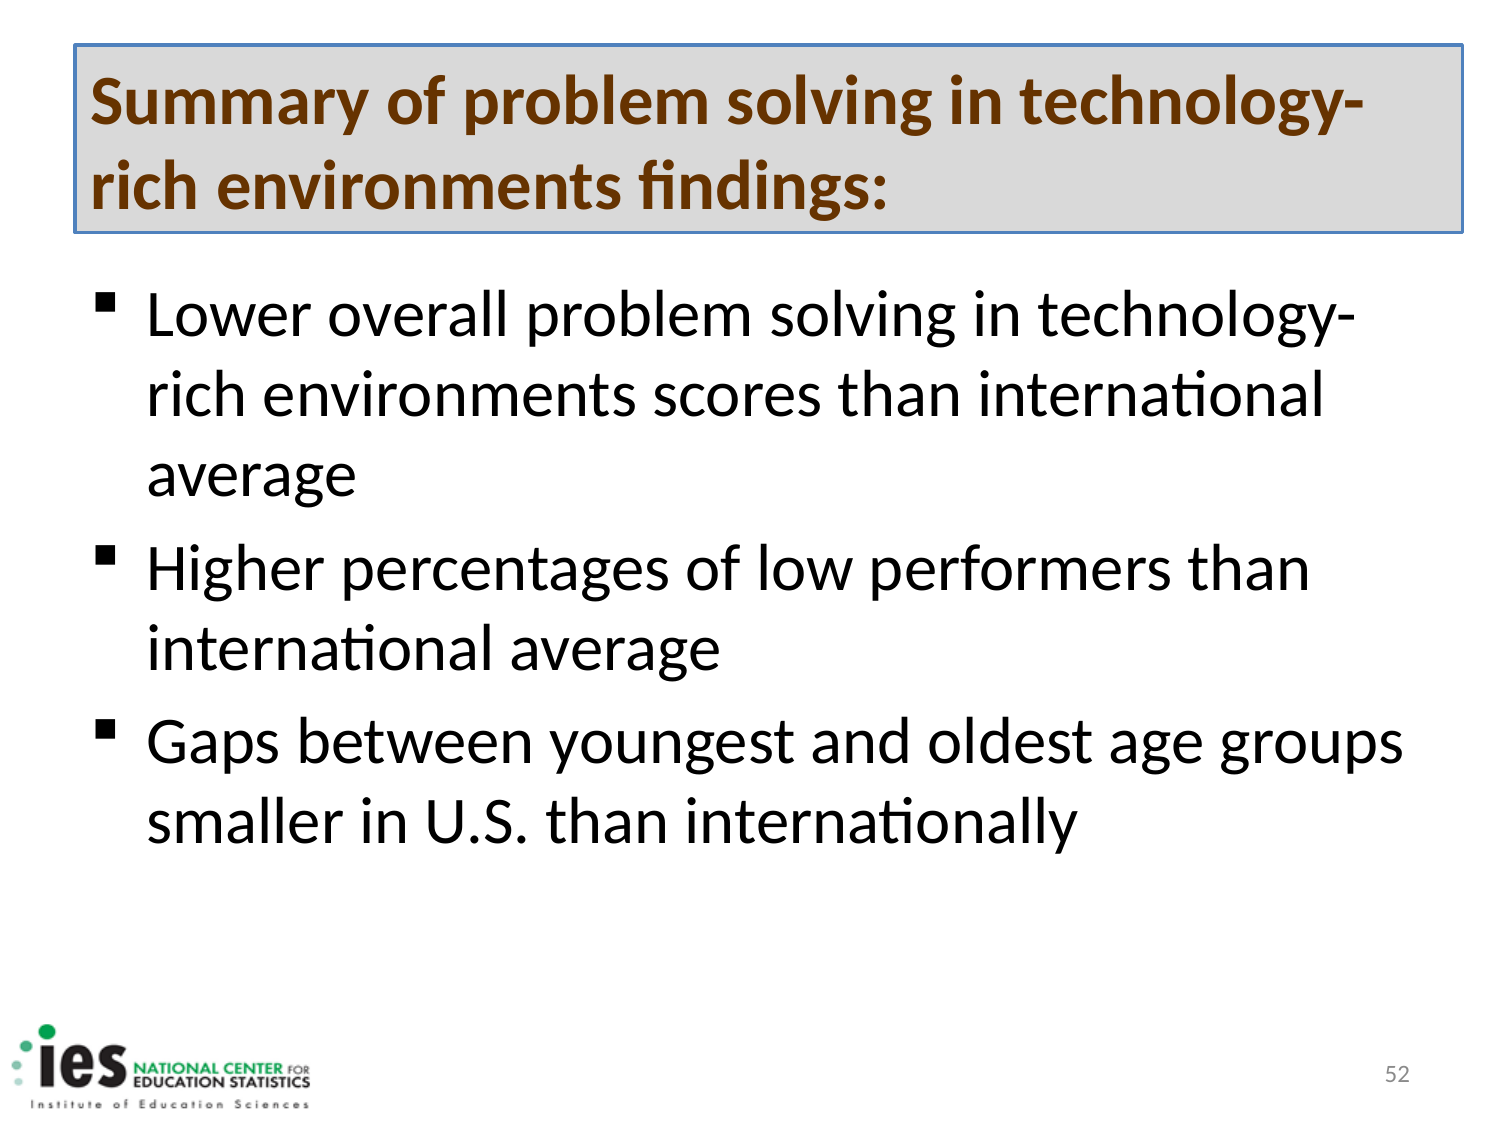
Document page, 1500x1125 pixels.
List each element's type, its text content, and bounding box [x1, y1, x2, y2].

slide_number 52 [1074, 1042, 1425, 1103]
list Lower overall problem solving in technology-rich environments scores than international average Higher percentages of low performers than international average Gaps between youngest and oldest age groups smaller in U.S. than internationally [75, 262, 1425, 1005]
picture [0, 1011, 337, 1125]
title Summary of problem solving in technology-rich environments findings: [75, 45, 1463, 233]
